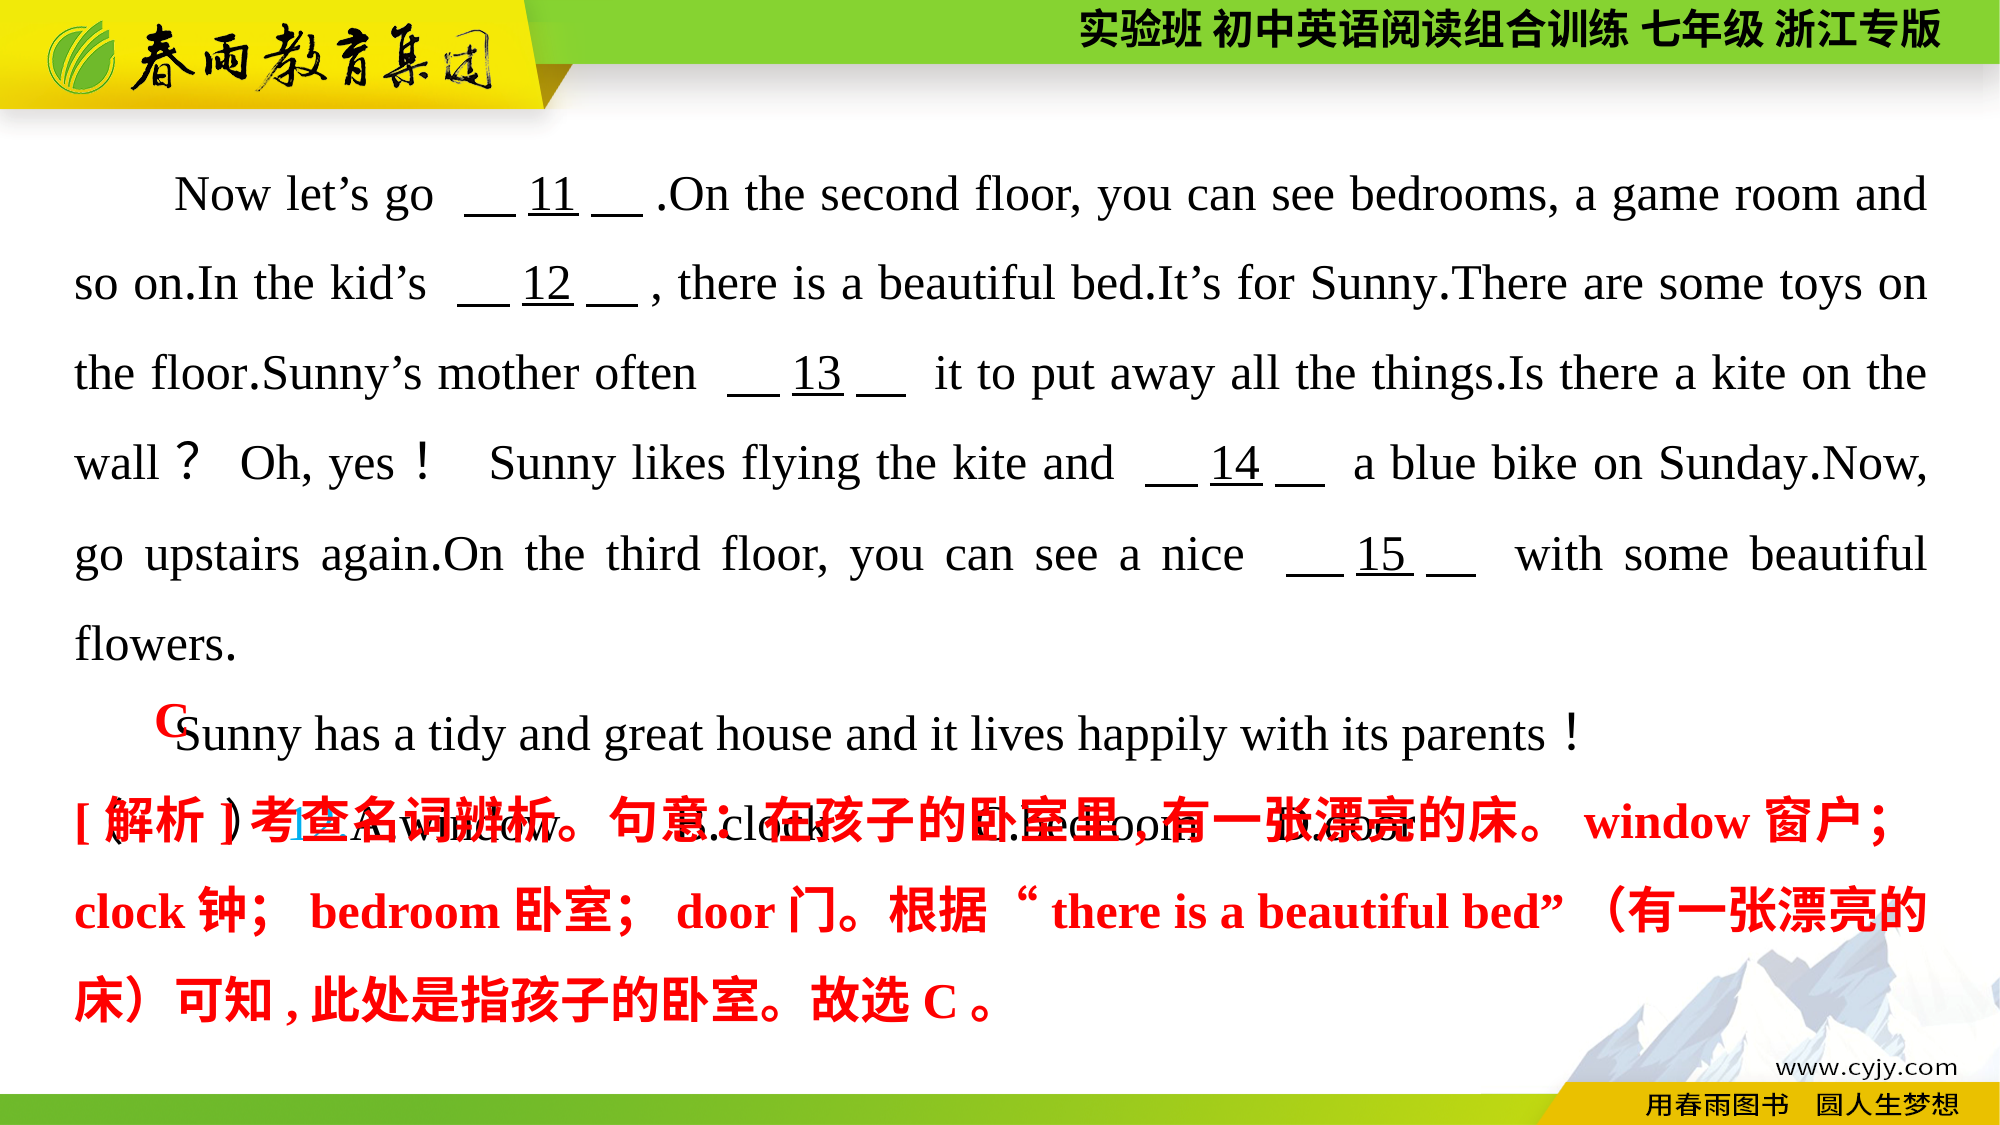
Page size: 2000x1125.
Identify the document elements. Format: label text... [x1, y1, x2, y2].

text_box C [139, 680, 206, 751]
picture [0, 0, 2000, 1125]
text_box [解析]考查名词辨析。句意：在孩子的卧室里,有一张漂亮的床。window窗户；clock钟；bedroom卧室；door门。根据“there is a beautiful bed”（有一张漂亮的床）可知,此处是指孩子的卧室。故选C。 [59, 751, 1944, 1037]
list Now let’s go 11 .On the second floor, you can see bedrooms, a game room and so on.In the kid’s 12 , there is a beautiful bed.It’s for Sunny.There are some toys on the floor.Sunny’s mother often 13 it to put away all the things.Is there a kite on the wall？Oh, yes！ Sunny likes flying the kite and 14 a blue bike on Sunday.Now, go upstairs again.On the third floor, you can see a nice 15 with some beautiful flowers. Sunny has a tidy and great house and it lives happily with its parents！ （ ）12.A.window B.clock C.bedroom D.door [59, 122, 1944, 751]
